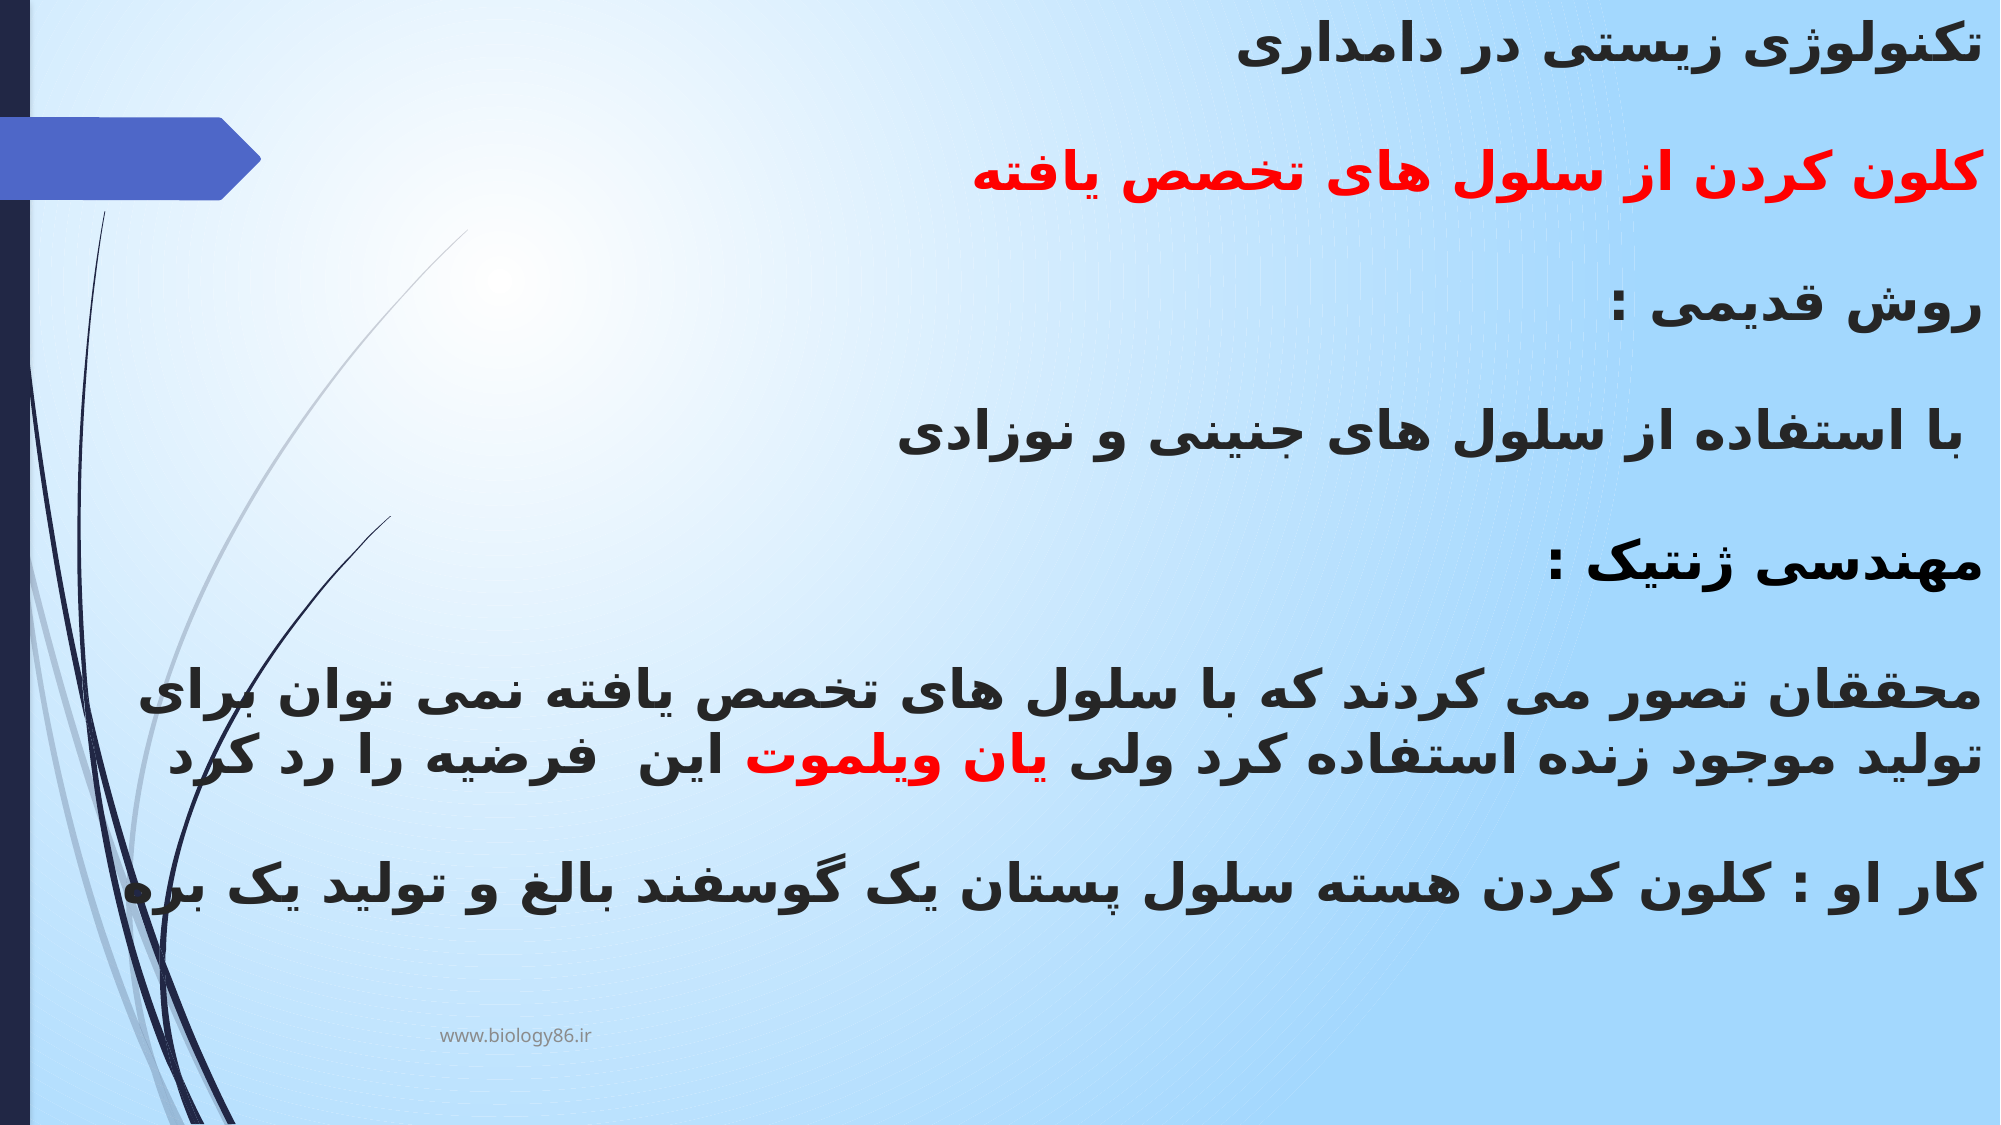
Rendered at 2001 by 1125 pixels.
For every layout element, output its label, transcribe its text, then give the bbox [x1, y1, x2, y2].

title تکنولوژی زیستی در دامداری کلون کردن از سلول های تخصص یافته روش قدیمی : با استفاده از سلول های جنینی و نوزادی مهندسی ژنتیک : محققان تصور می کردند که با سلول های تخصص یافته نمی توان برای تولید موجود زنده استفاده کرد ولی یان ویلموت این فرضیه را رد کرد کار او : کلون کردن هسته سلول پستان یک گوسفند بالغ و تولید یک بره [0, 0, 2000, 1125]
footer www.biology86.ir [424, 1006, 1675, 1067]
